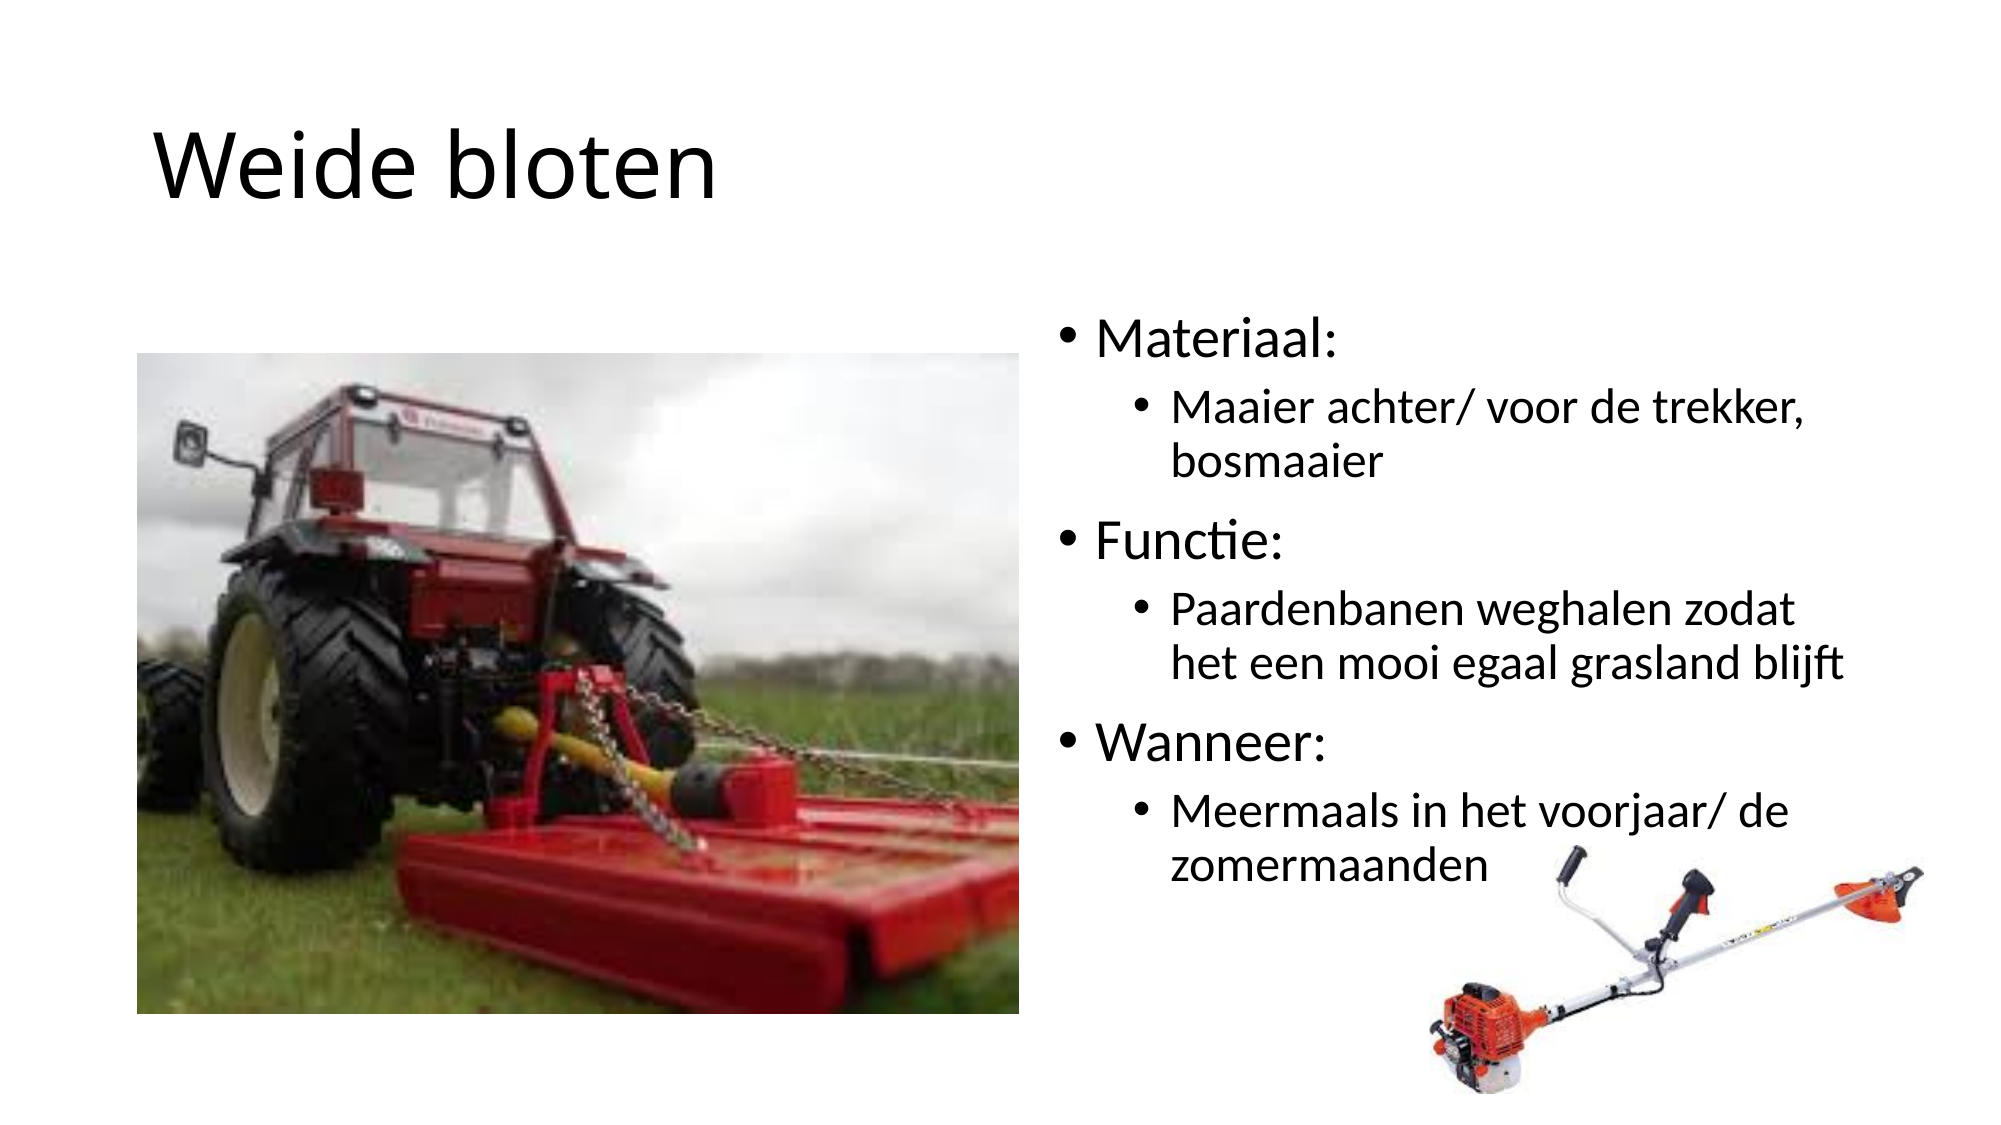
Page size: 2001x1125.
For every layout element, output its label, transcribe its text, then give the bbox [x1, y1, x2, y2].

title Weide bloten [137, 59, 1863, 278]
picture [1429, 845, 1924, 1094]
picture [137, 353, 1019, 1014]
list Materiaal: Maaier achter/ voor de trekker, bosmaaier Functie: Paardenbanen weghalen zodat het een mooi egaal grasland blijft Wanneer: Meermaals in het voorjaar/ de zomermaanden [1042, 299, 1863, 1014]
